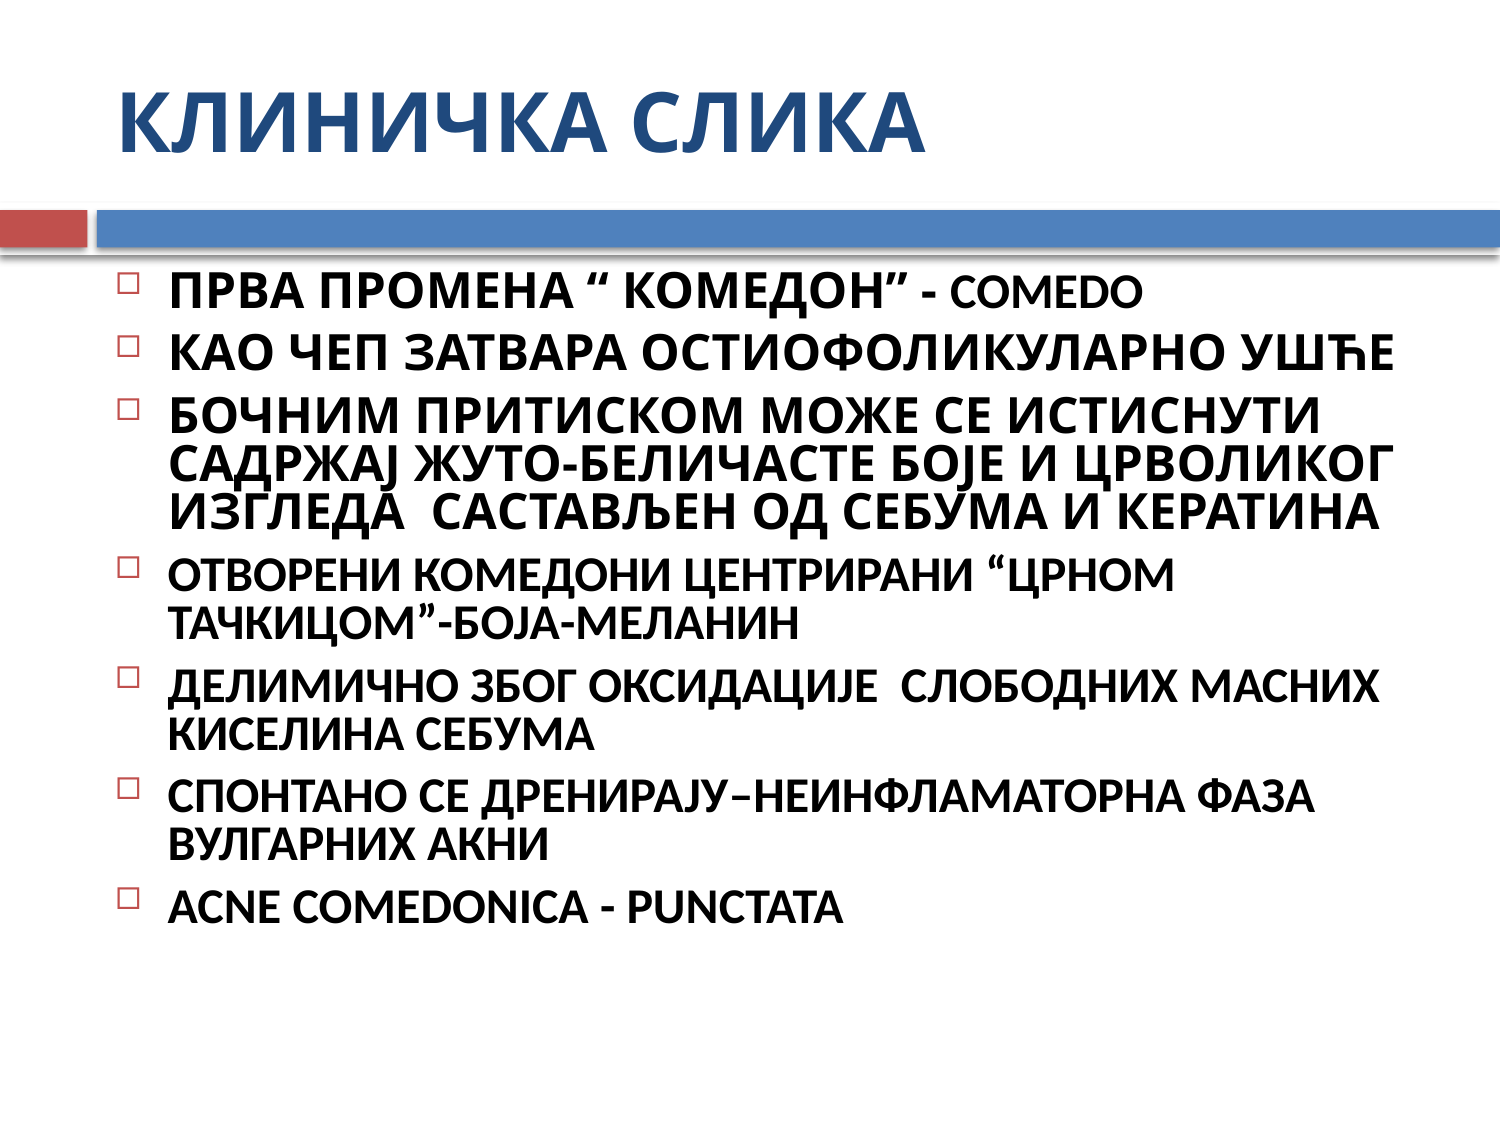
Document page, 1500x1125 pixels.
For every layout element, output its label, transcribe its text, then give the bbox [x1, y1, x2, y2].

title КЛИНИЧКА СЛИКА [100, 37, 1438, 200]
list ПРВА ПРОМЕНА “ КОМЕДОН” - COMEDO КАО ЧЕП ЗАТВАРА ОСТИОФОЛИКУЛАРНО УШЋЕ БОЧНИМ ПРИТИСКОМ МОЖЕ СЕ ИСТИСНУТИ САДРЖАЈ ЖУТО-БЕЛИЧАСТЕ БОЈЕ И ЦРВОЛИКОГ ИЗГЛЕДА САСТАВЉЕН ОД СЕБУМА И КЕРАТИНА ОТВОРЕНИ КОМЕДОНИ ЦЕНТРИРАНИ “ЦРНОМ ТАЧКИЦОМ”-БОЈА-МЕЛАНИН ДЕЛИМИЧНО ЗБОГ ОКСИДАЦИЈЕ СЛОБОДНИХ МАСНИХ КИСЕЛИНА СЕБУМА СПОНТАНО СЕ ДРЕНИРАЈУ–НЕИНФЛАМАТОРНА ФАЗА ВУЛГАРНИХ АКНИ ACNE COMEDONICA - PUNCTATA [100, 262, 1438, 1005]
